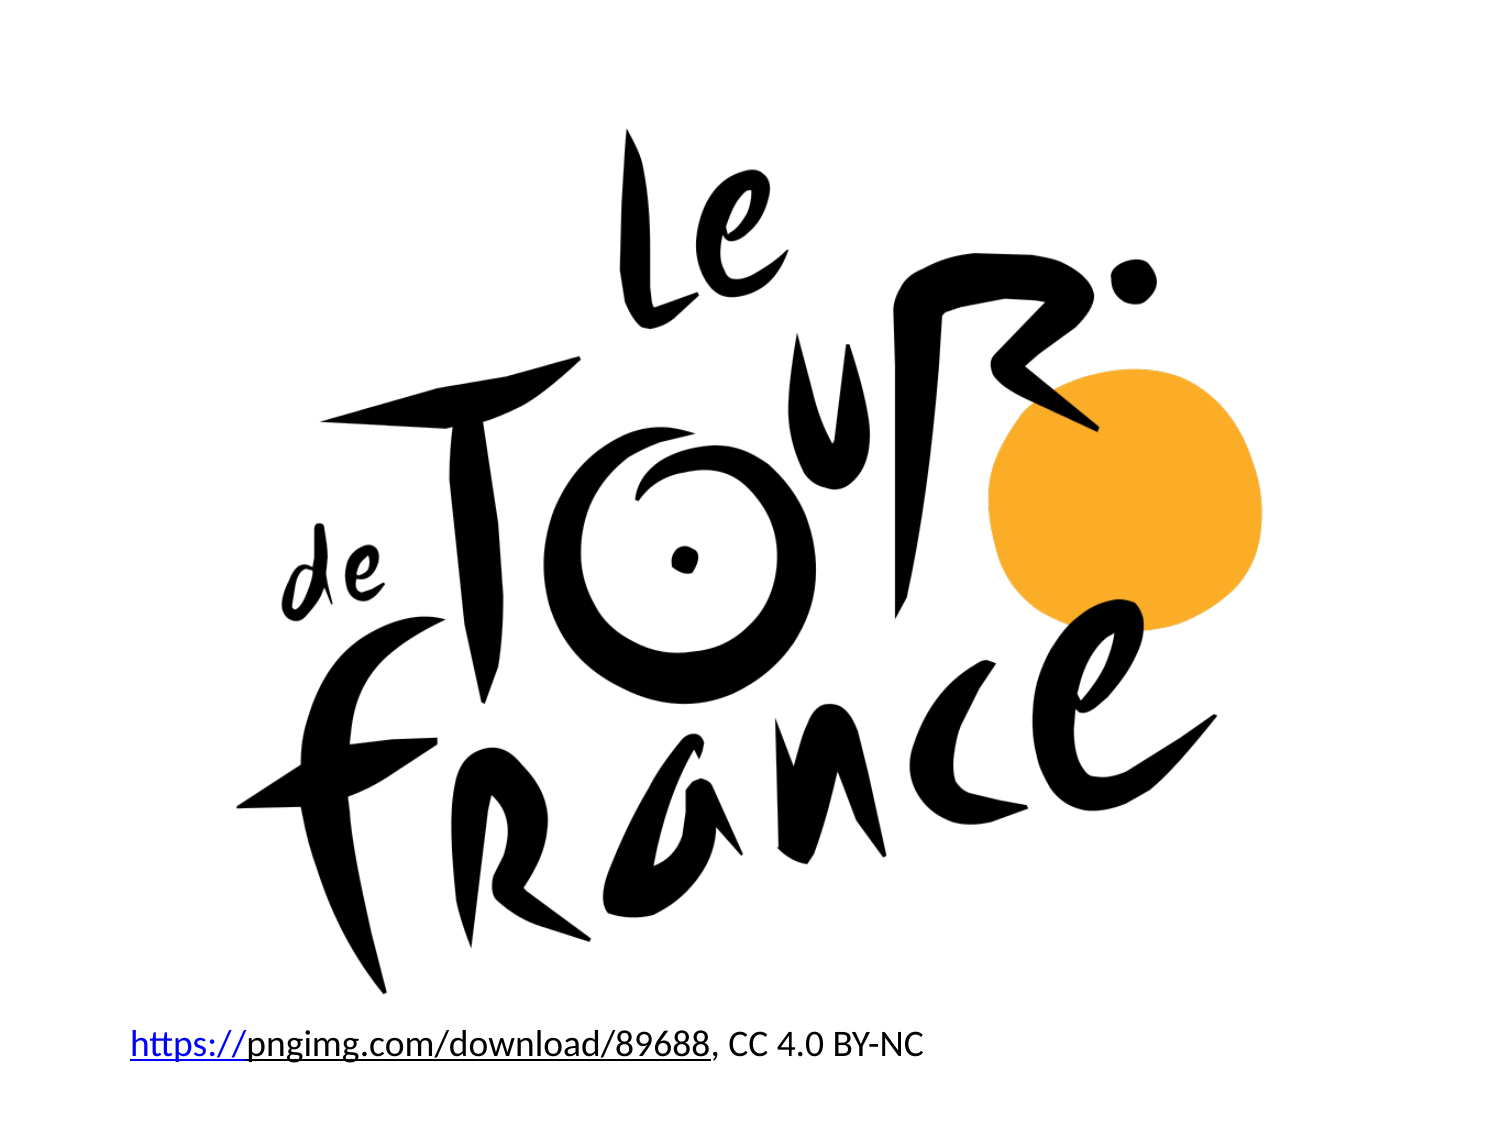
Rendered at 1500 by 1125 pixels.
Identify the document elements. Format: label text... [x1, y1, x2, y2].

picture [187, 0, 1313, 1125]
text_box https://pngimg.com/download/89688, CC 4.0 BY-NC [115, 1011, 182, 1072]
